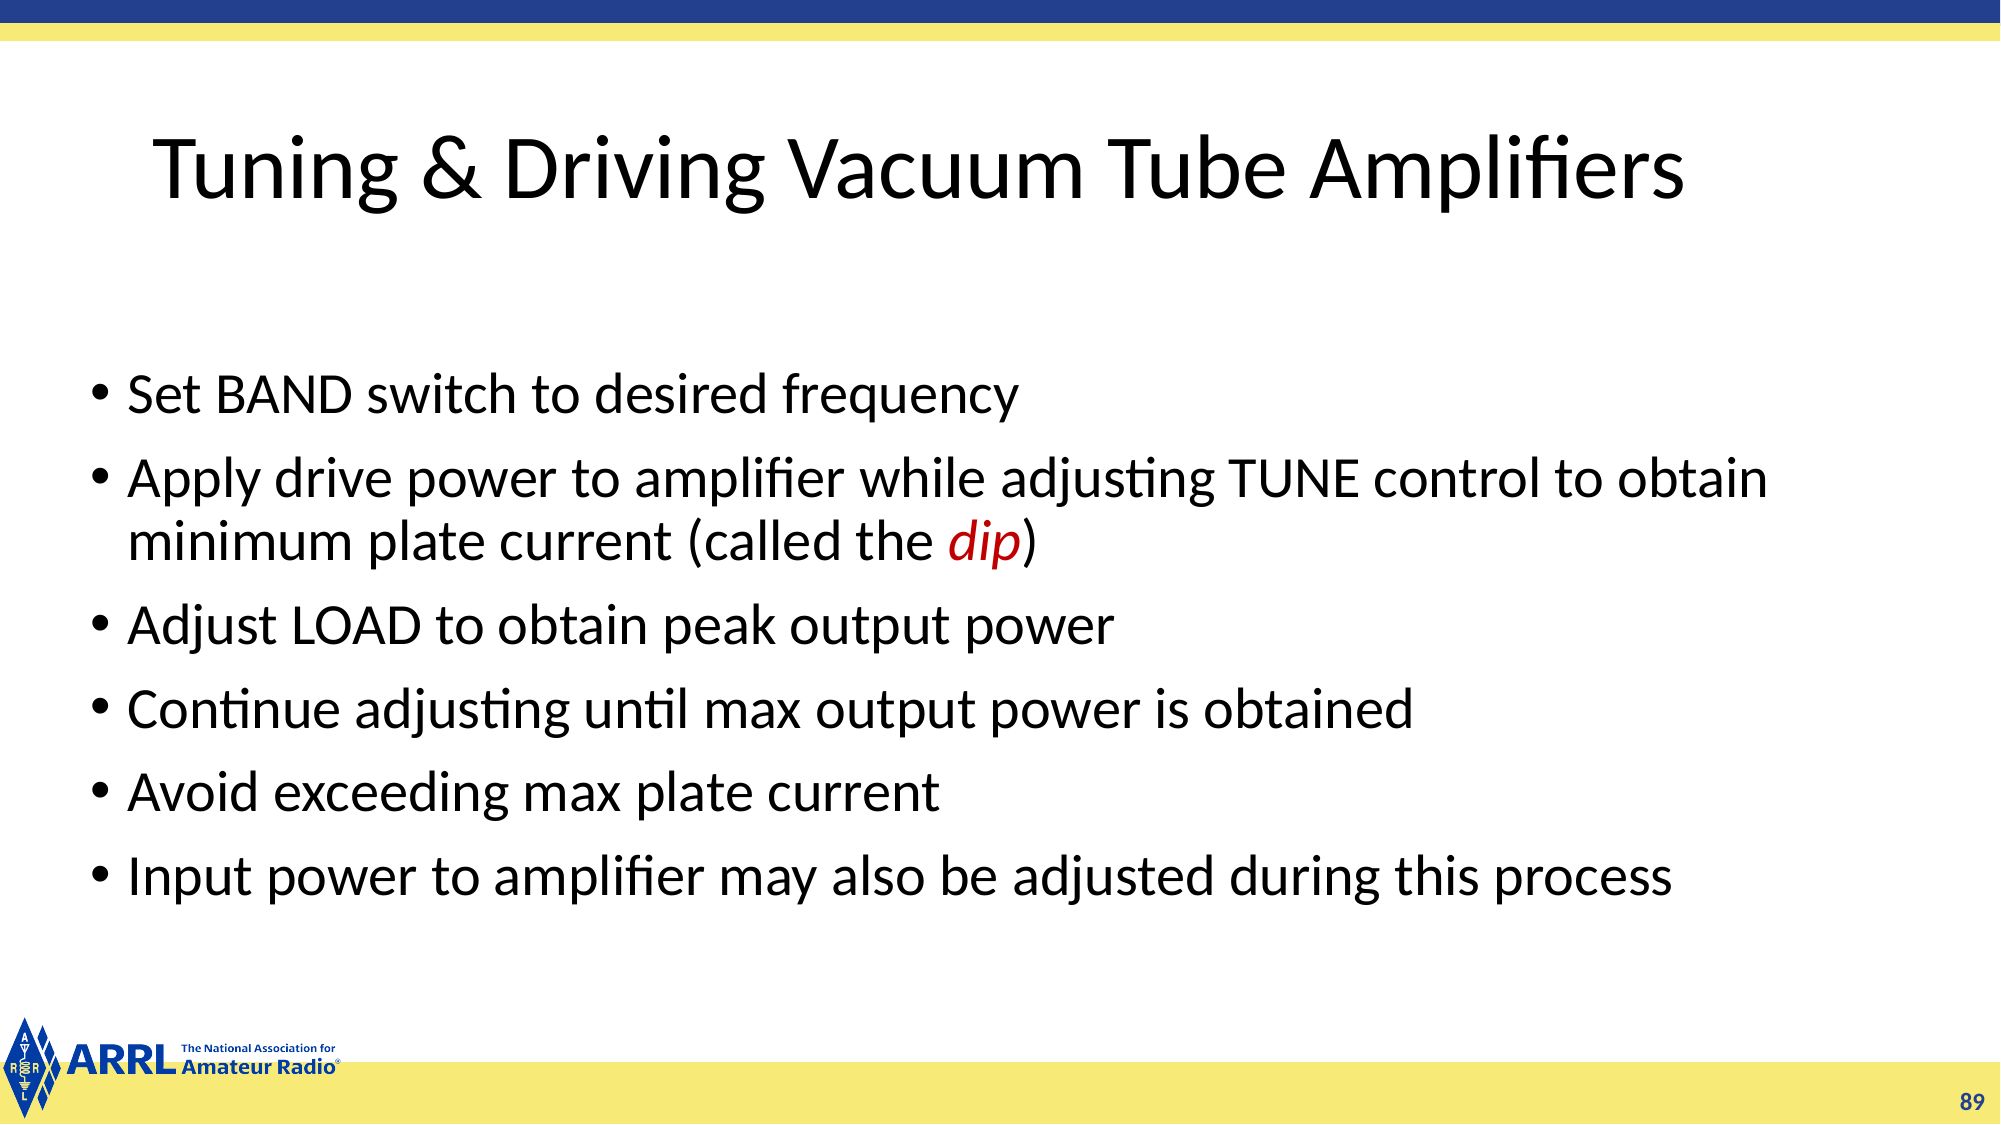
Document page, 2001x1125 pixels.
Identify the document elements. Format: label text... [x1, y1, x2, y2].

list Set BAND switch to desired frequency Apply drive power to amplifier while adjusting TUNE control to obtain minimum plate current (called the dip) Adjust LOAD to obtain peak output power Continue adjusting until max output power is obtained Avoid exceeding max plate current Input power to amplifier may also be adjusted during this process [75, 355, 1963, 1075]
title Tuning & Driving Vacuum Tube Amplifiers [137, 59, 1863, 278]
picture [1, 1015, 342, 1121]
